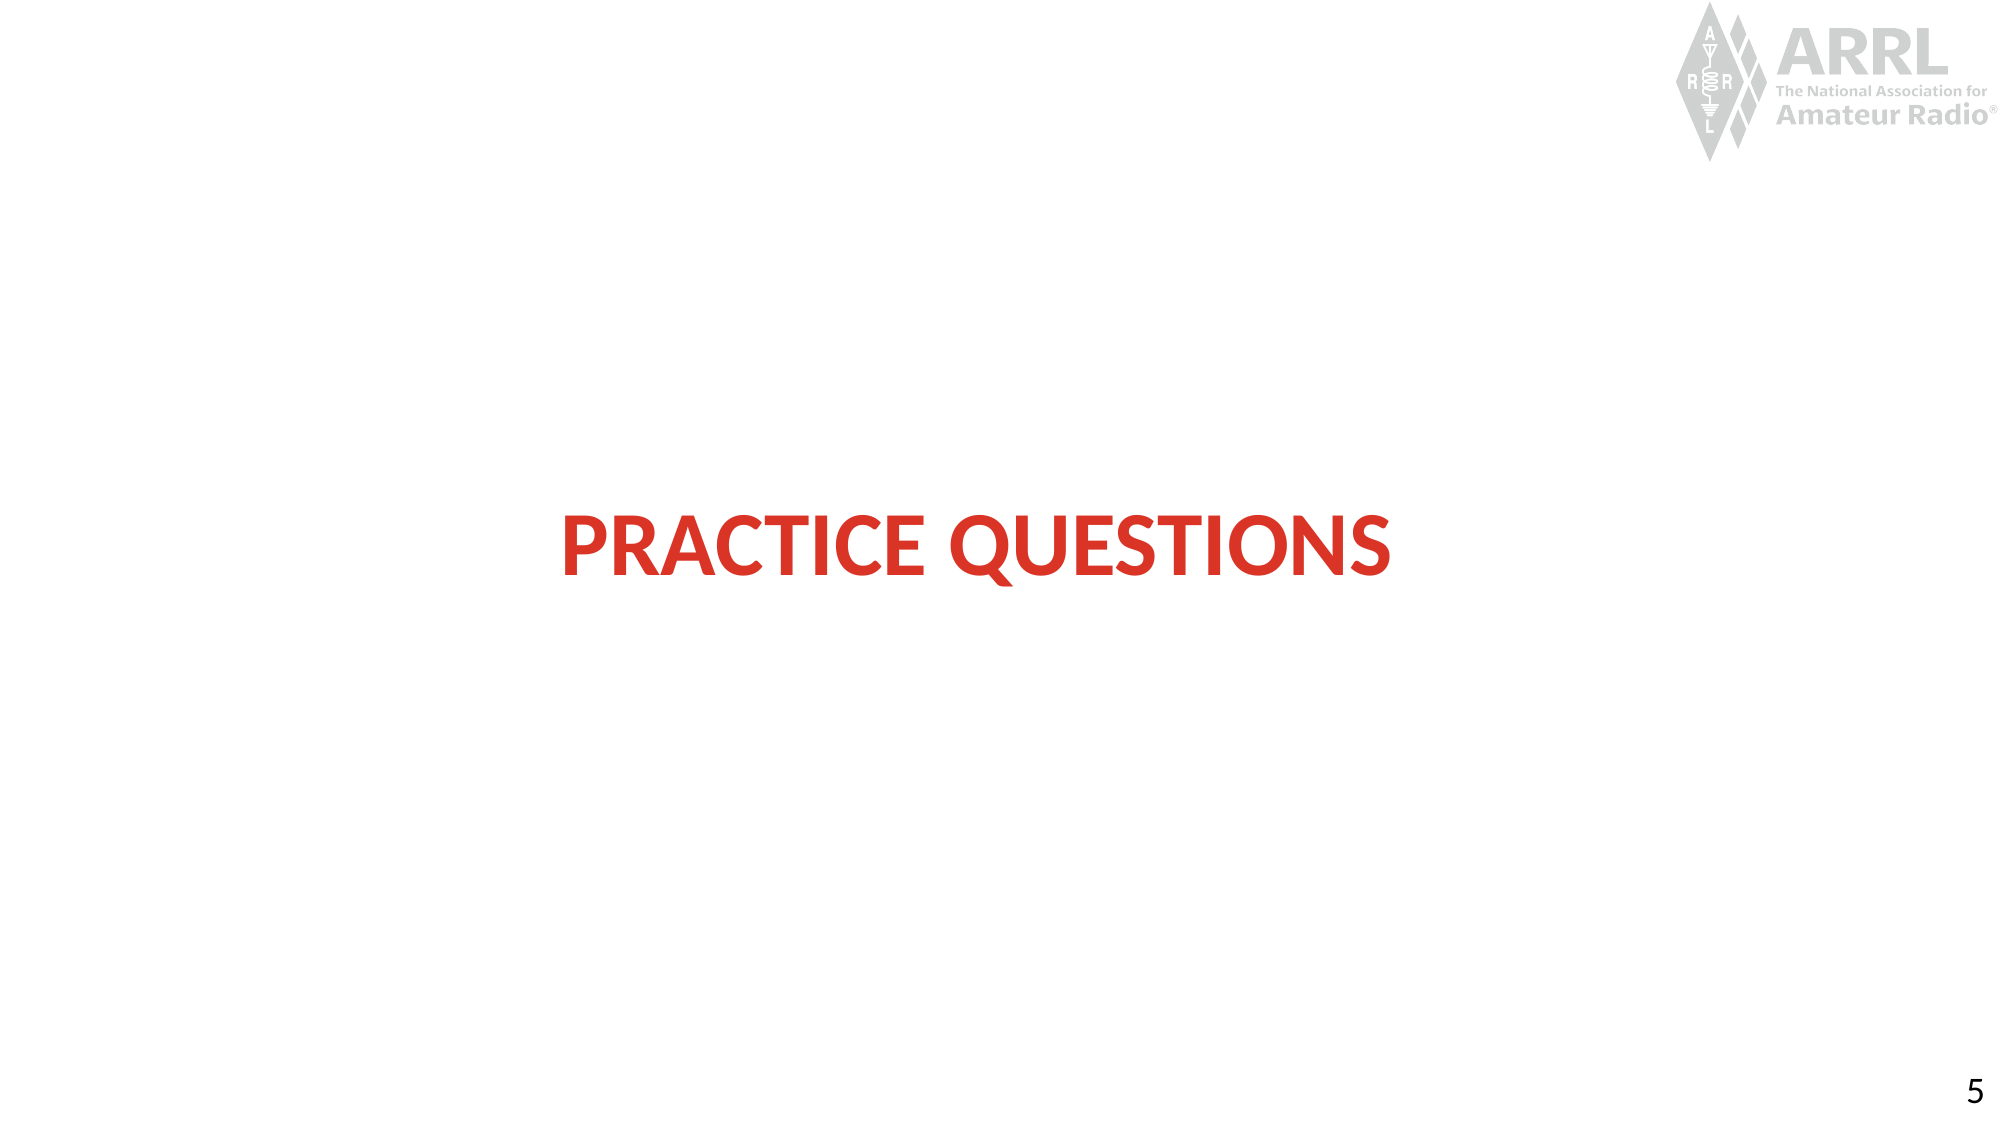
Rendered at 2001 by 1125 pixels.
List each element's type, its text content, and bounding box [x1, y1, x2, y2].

picture [1674, 0, 2000, 164]
title PRACTICE QUESTIONS [114, 437, 1840, 655]
